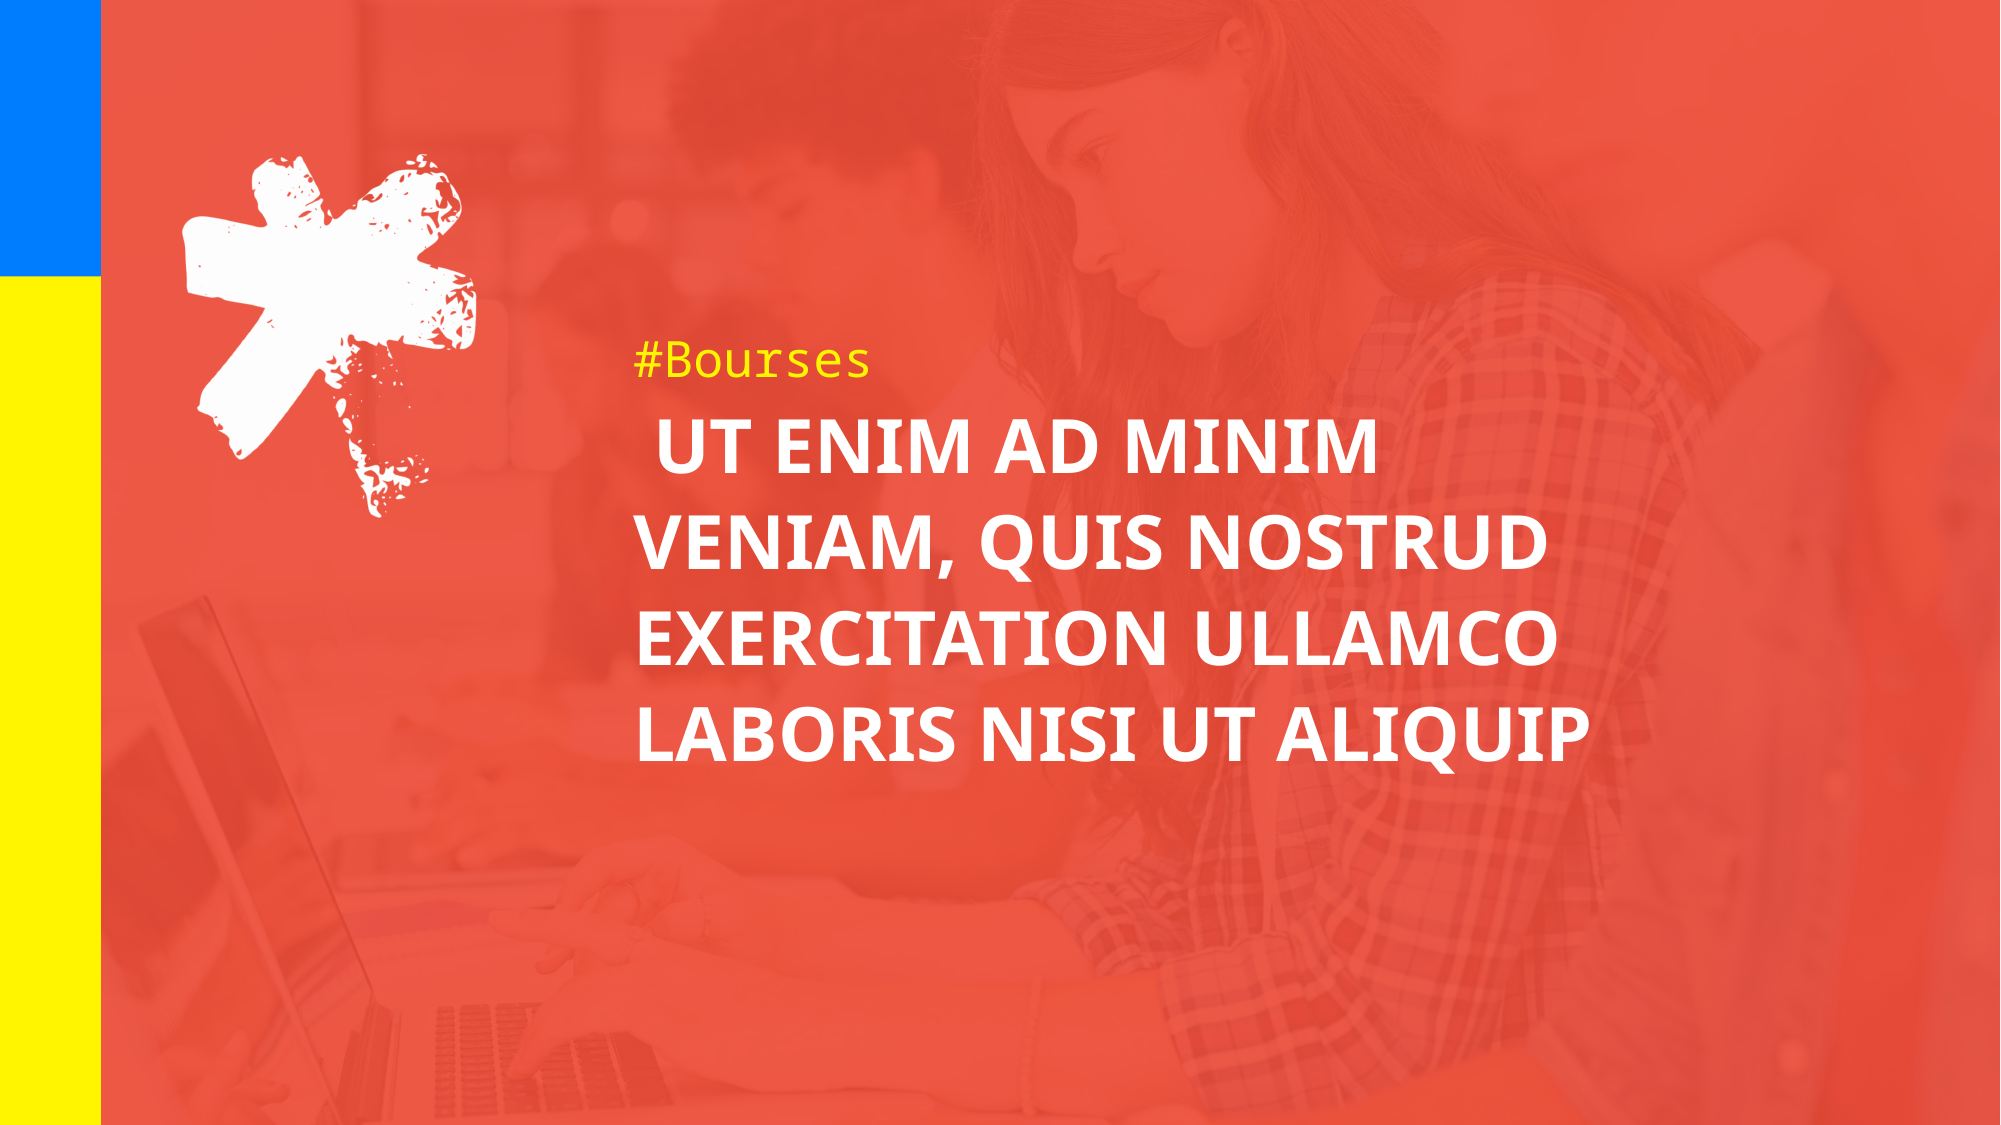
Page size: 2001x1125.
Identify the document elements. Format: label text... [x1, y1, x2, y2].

title UT ENIM AD MINIM VENIAM, QUIS NOSTRUD EXERCITATION ULLAMCO LABORIS NISI UT ALIQUIP [618, 358, 1723, 811]
text_box #Bourses [618, 320, 1000, 395]
picture [177, 142, 493, 532]
